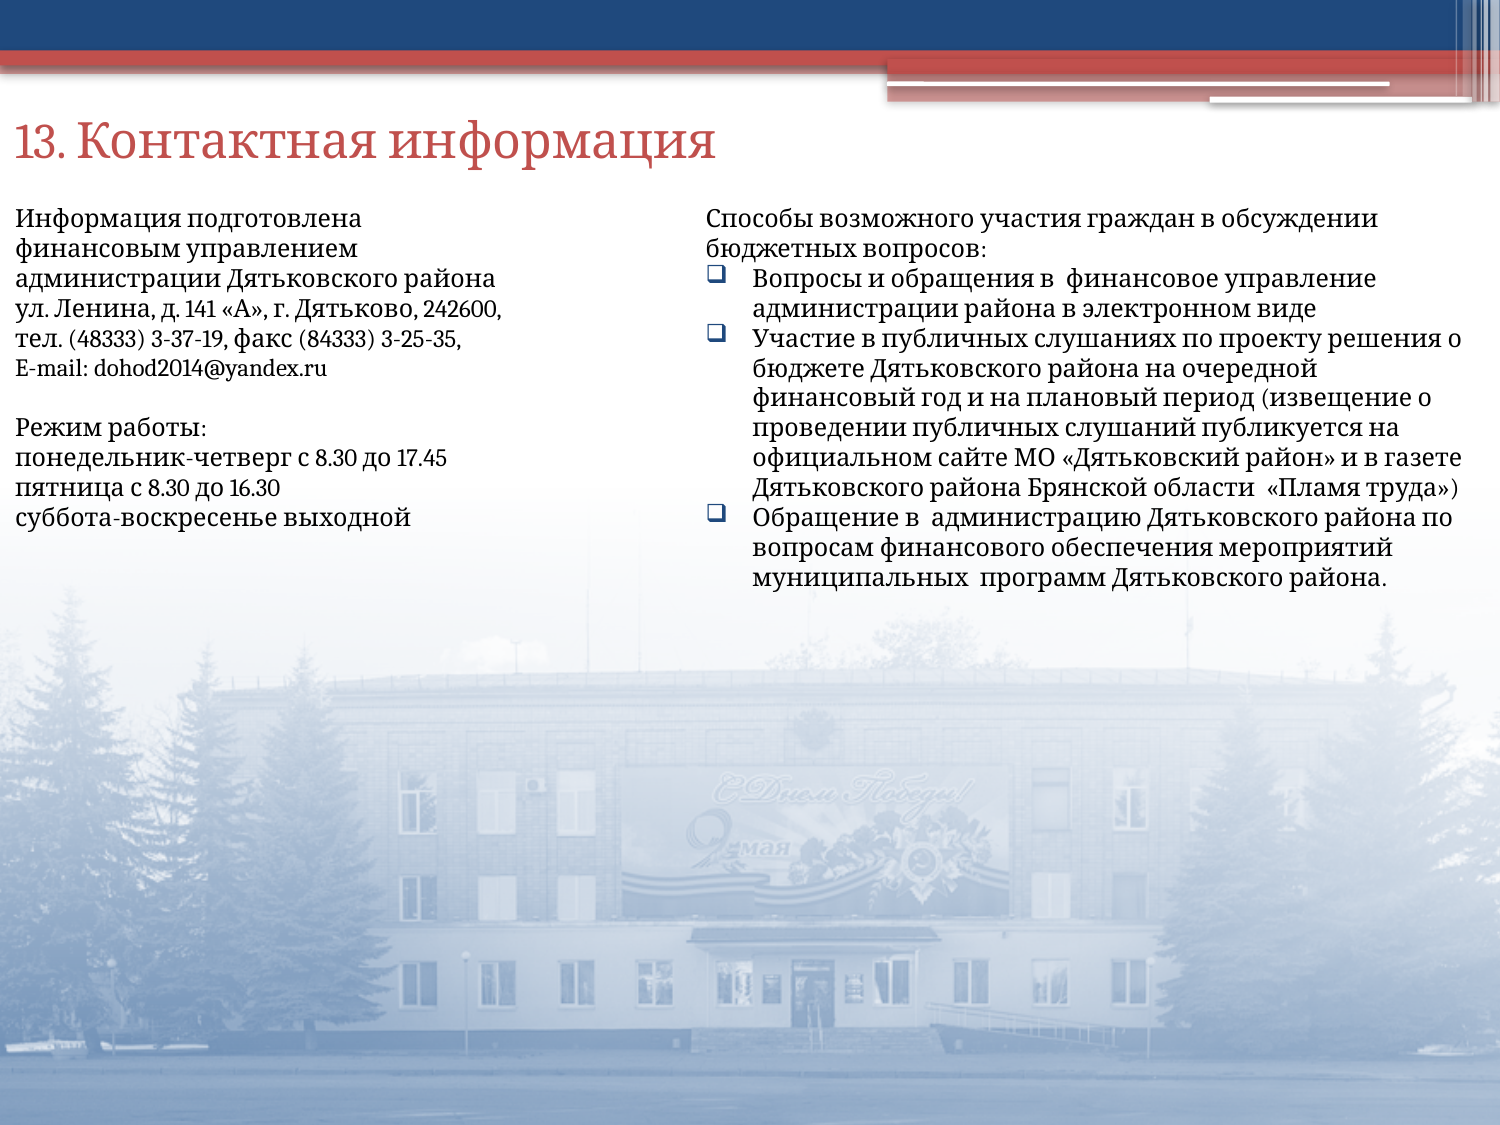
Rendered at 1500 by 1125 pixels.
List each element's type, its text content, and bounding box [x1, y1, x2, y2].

text_box 13. Контактная информация [0, 101, 1016, 176]
text_box Способы возможного участия граждан в обсуждении бюджетных вопросов: Вопросы и обращения в финансовое управление администрации района в электронном виде Участие в публичных слушаниях по проекту решения о бюджете Дятьковского района на очередной финансовый год и на плановый период (извещение о проведении публичных слушаний публикуется на официальном сайте МО «Дятьковский район» и в газете Дятьковского района Брянской области «Пламя труда») Обращение в администрацию Дятьковского района по вопросам финансового обеспечения мероприятий муниципальных программ Дятьковского района. [690, 194, 1500, 485]
text_box Информация подготовлена финансовым управлением администрации Дятьковского района ул. Ленина, д. 141 «А», г. Дятьково, 242600, тел. (48333) 3-37-19, факс (84333) 3-25-35, E-mail: dohod2014@yandex.ru Режим работы: понедельник-четверг с 8.30 до 17.45 пятница с 8.30 до 16.30 суббота-воскресенье выходной [0, 194, 690, 485]
picture [0, 487, 1500, 1125]
